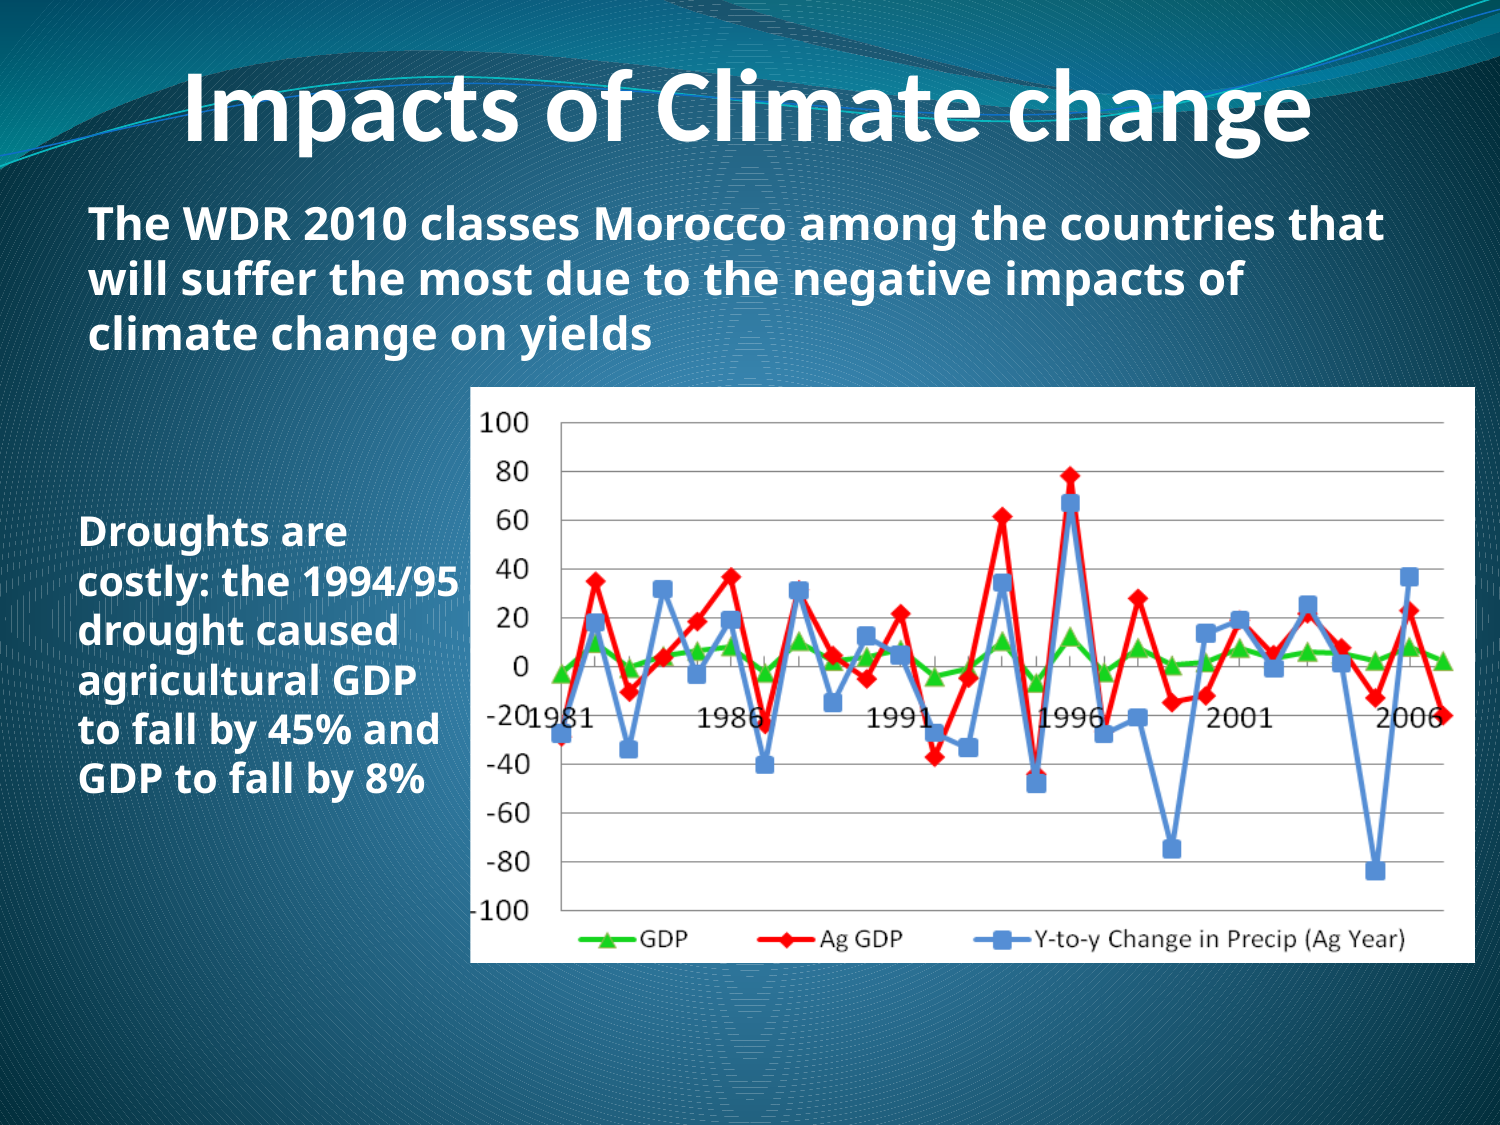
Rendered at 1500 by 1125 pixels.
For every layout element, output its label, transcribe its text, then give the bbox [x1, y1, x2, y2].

title Impacts of Climate change [37, 37, 1463, 163]
picture [470, 387, 1476, 963]
subtitle The WDR 2010 classes Morocco among the countries that will suffer the most due to the negative impacts of climate change on yields [87, 187, 1413, 325]
text_box Droughts are costly: the 1994/95 drought caused agricultural GDP to fall by 45% and GDP to fall by 8% [62, 498, 463, 875]
